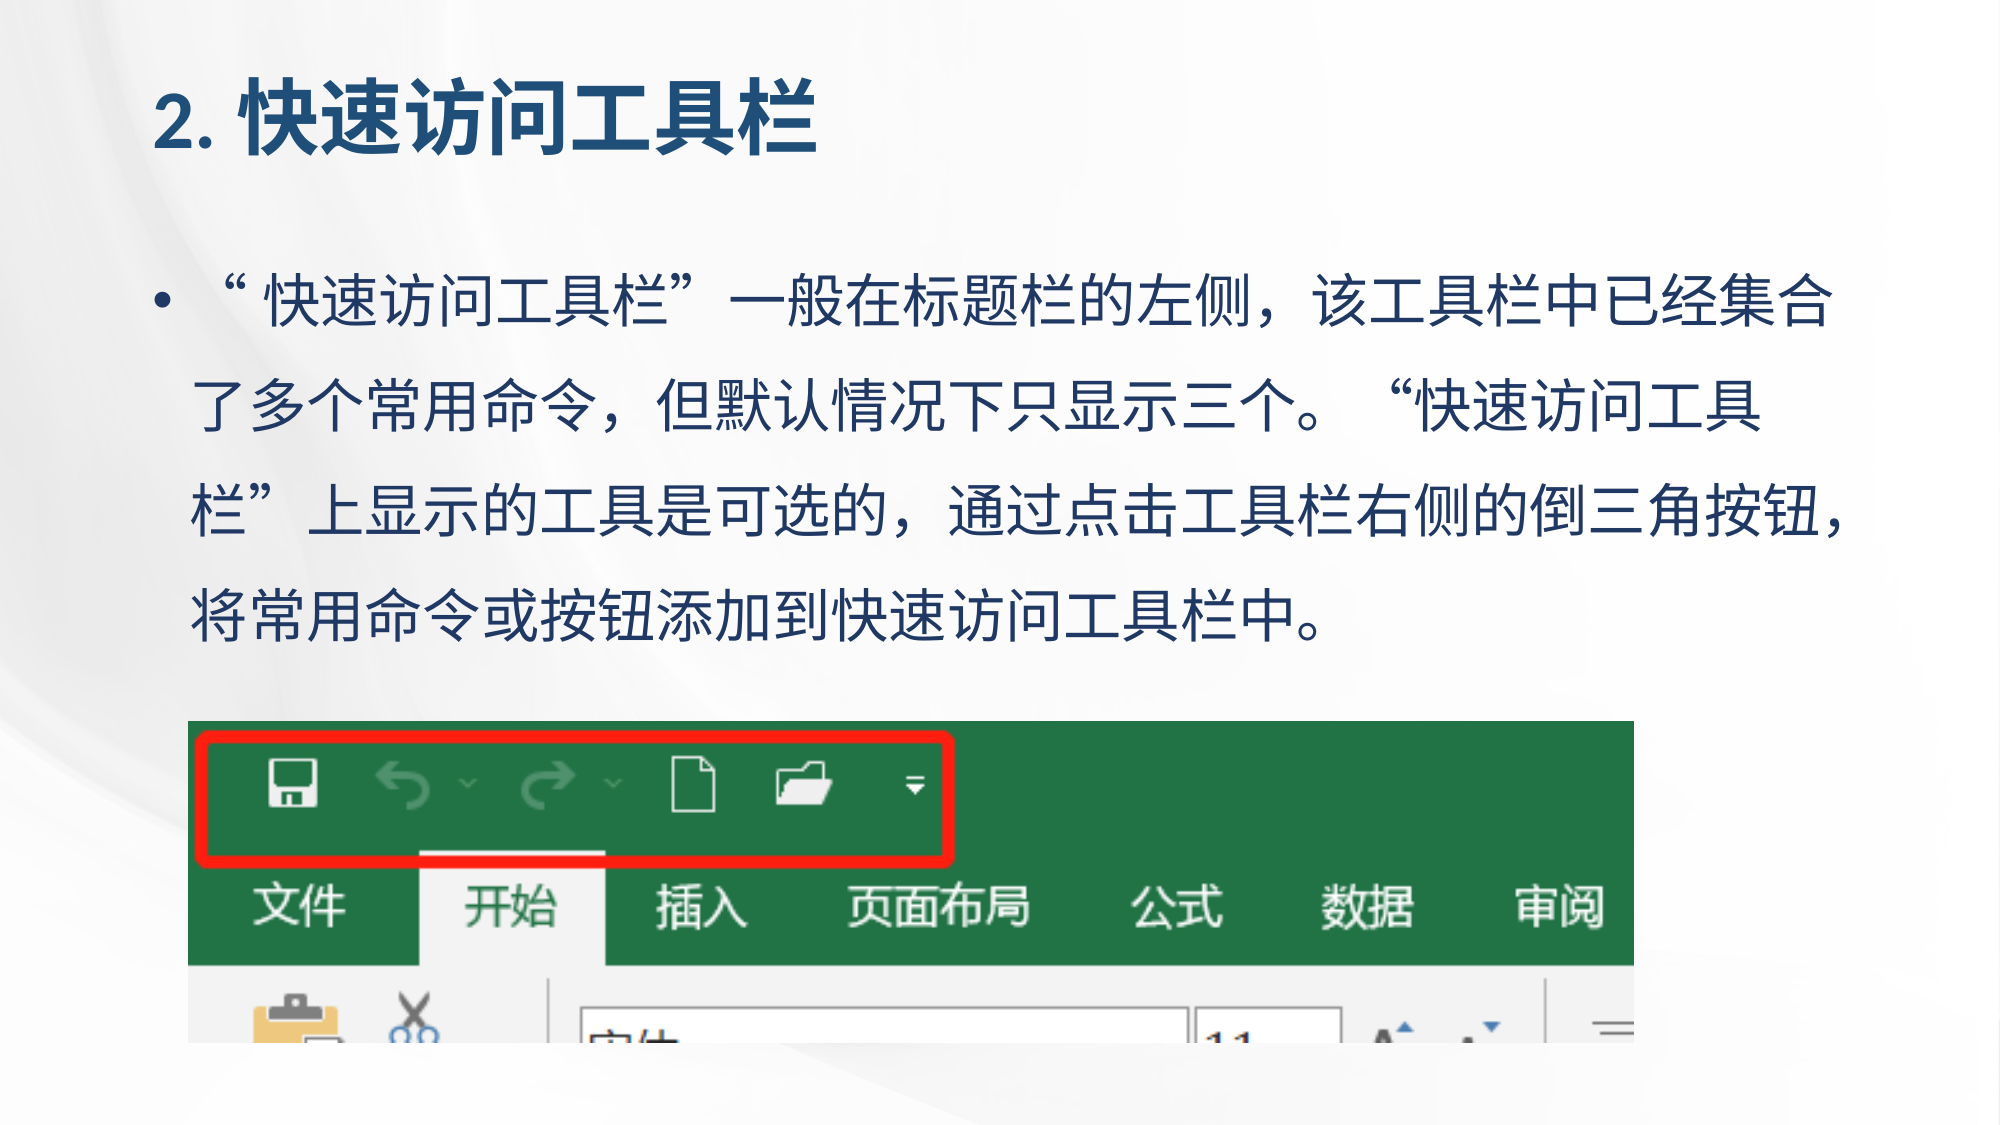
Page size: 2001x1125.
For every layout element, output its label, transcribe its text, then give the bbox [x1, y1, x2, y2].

title 2.快速访问工具栏 [137, 59, 1863, 184]
picture [188, 721, 1634, 1043]
list “快速访问工具栏”一般在标题栏的左侧，该工具栏中已经集合了多个常用命令，但默认情况下只显示三个。“快速访问工具栏”上显示的工具是可选的，通过点击工具栏右侧的倒三角按钮，将常用命令或按钮添加到快速访问工具栏中。 [137, 222, 1863, 1043]
text_box [150, 99, 818, 160]
